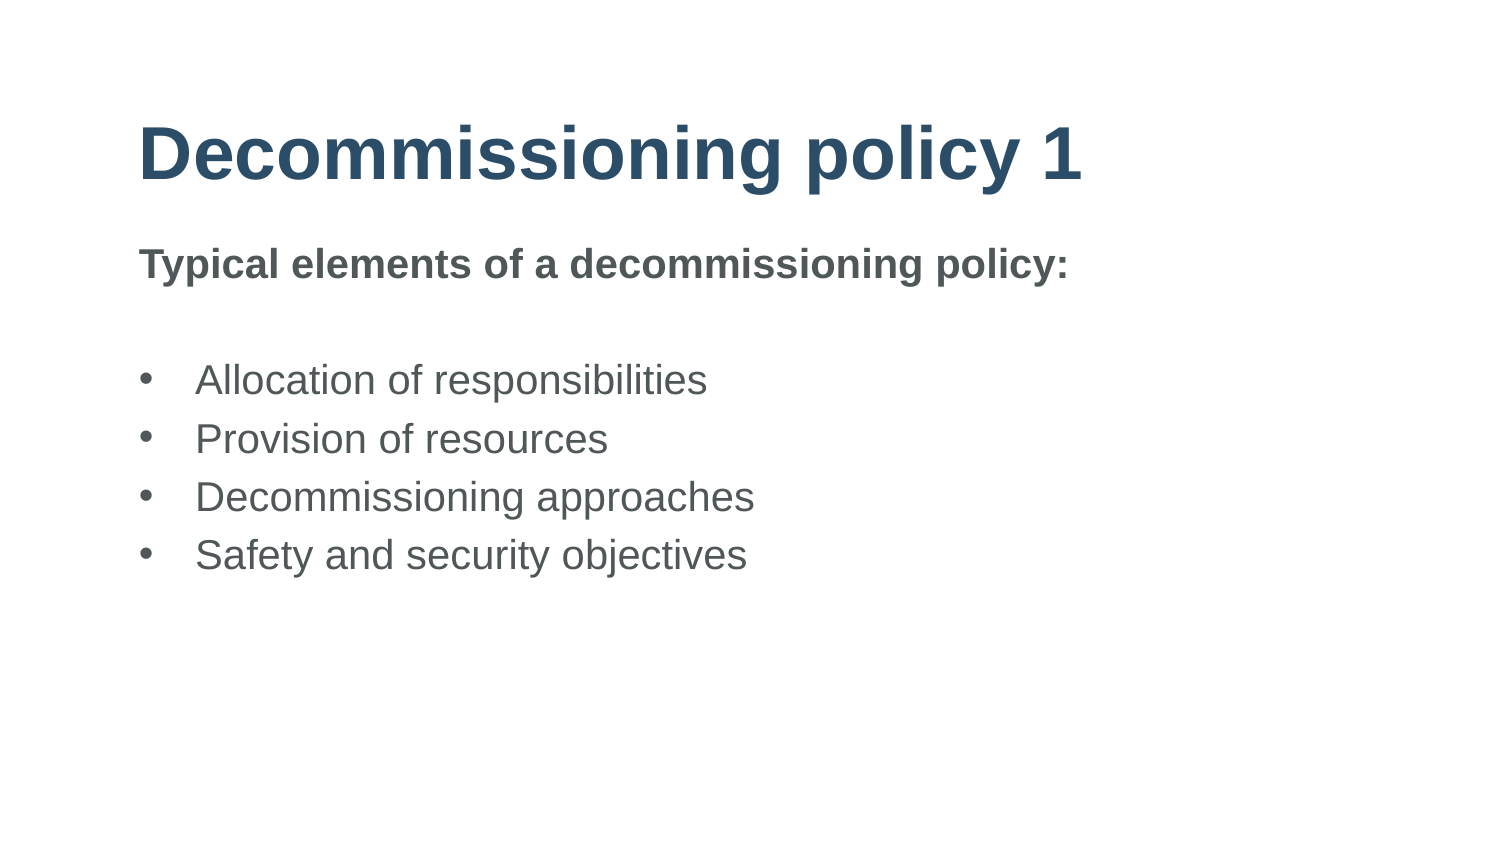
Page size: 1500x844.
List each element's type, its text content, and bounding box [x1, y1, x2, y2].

title Decommissioning policy 1 [123, 79, 1412, 220]
list Typical elements of a decommissioning policy: Allocation of responsibilities Provision of resources Decommissioning approaches Safety and security objectives [123, 228, 1412, 678]
